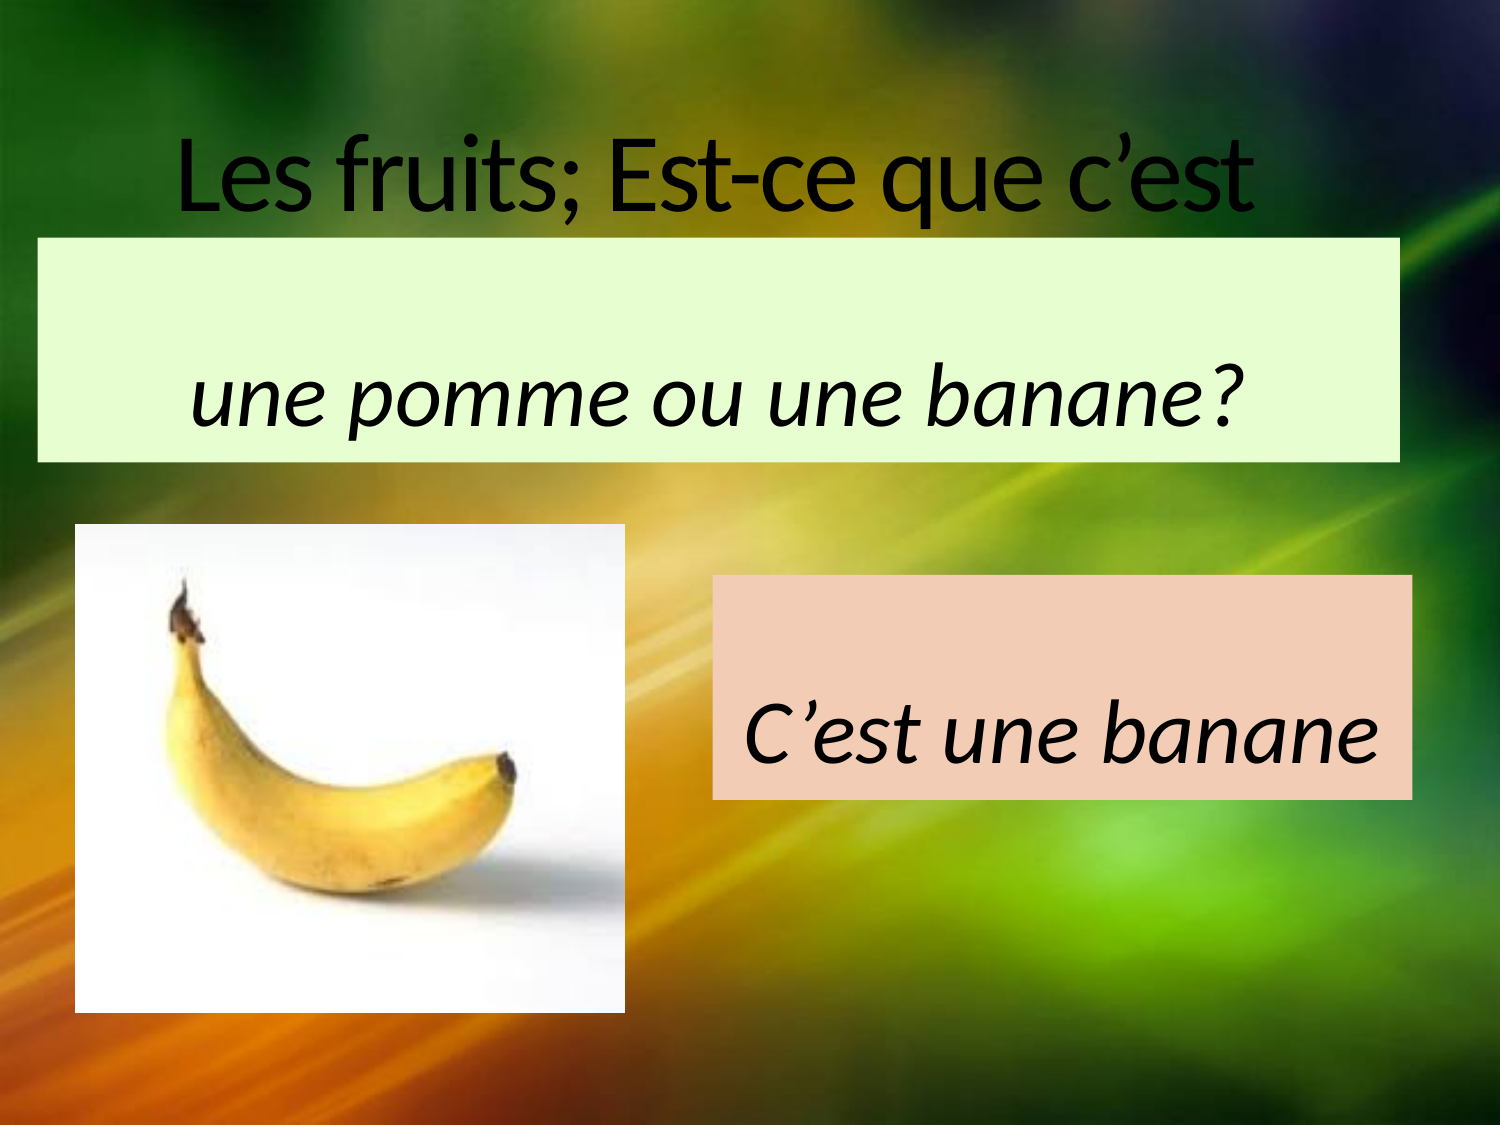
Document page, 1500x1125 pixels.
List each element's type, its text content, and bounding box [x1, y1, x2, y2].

text_box C’est une banane [712, 574, 1413, 800]
subtitle une pomme ou une banane? [37, 237, 1400, 463]
picture [0, 0, 1500, 1125]
title Les fruits; Est-ce que c’est [174, 50, 1331, 237]
